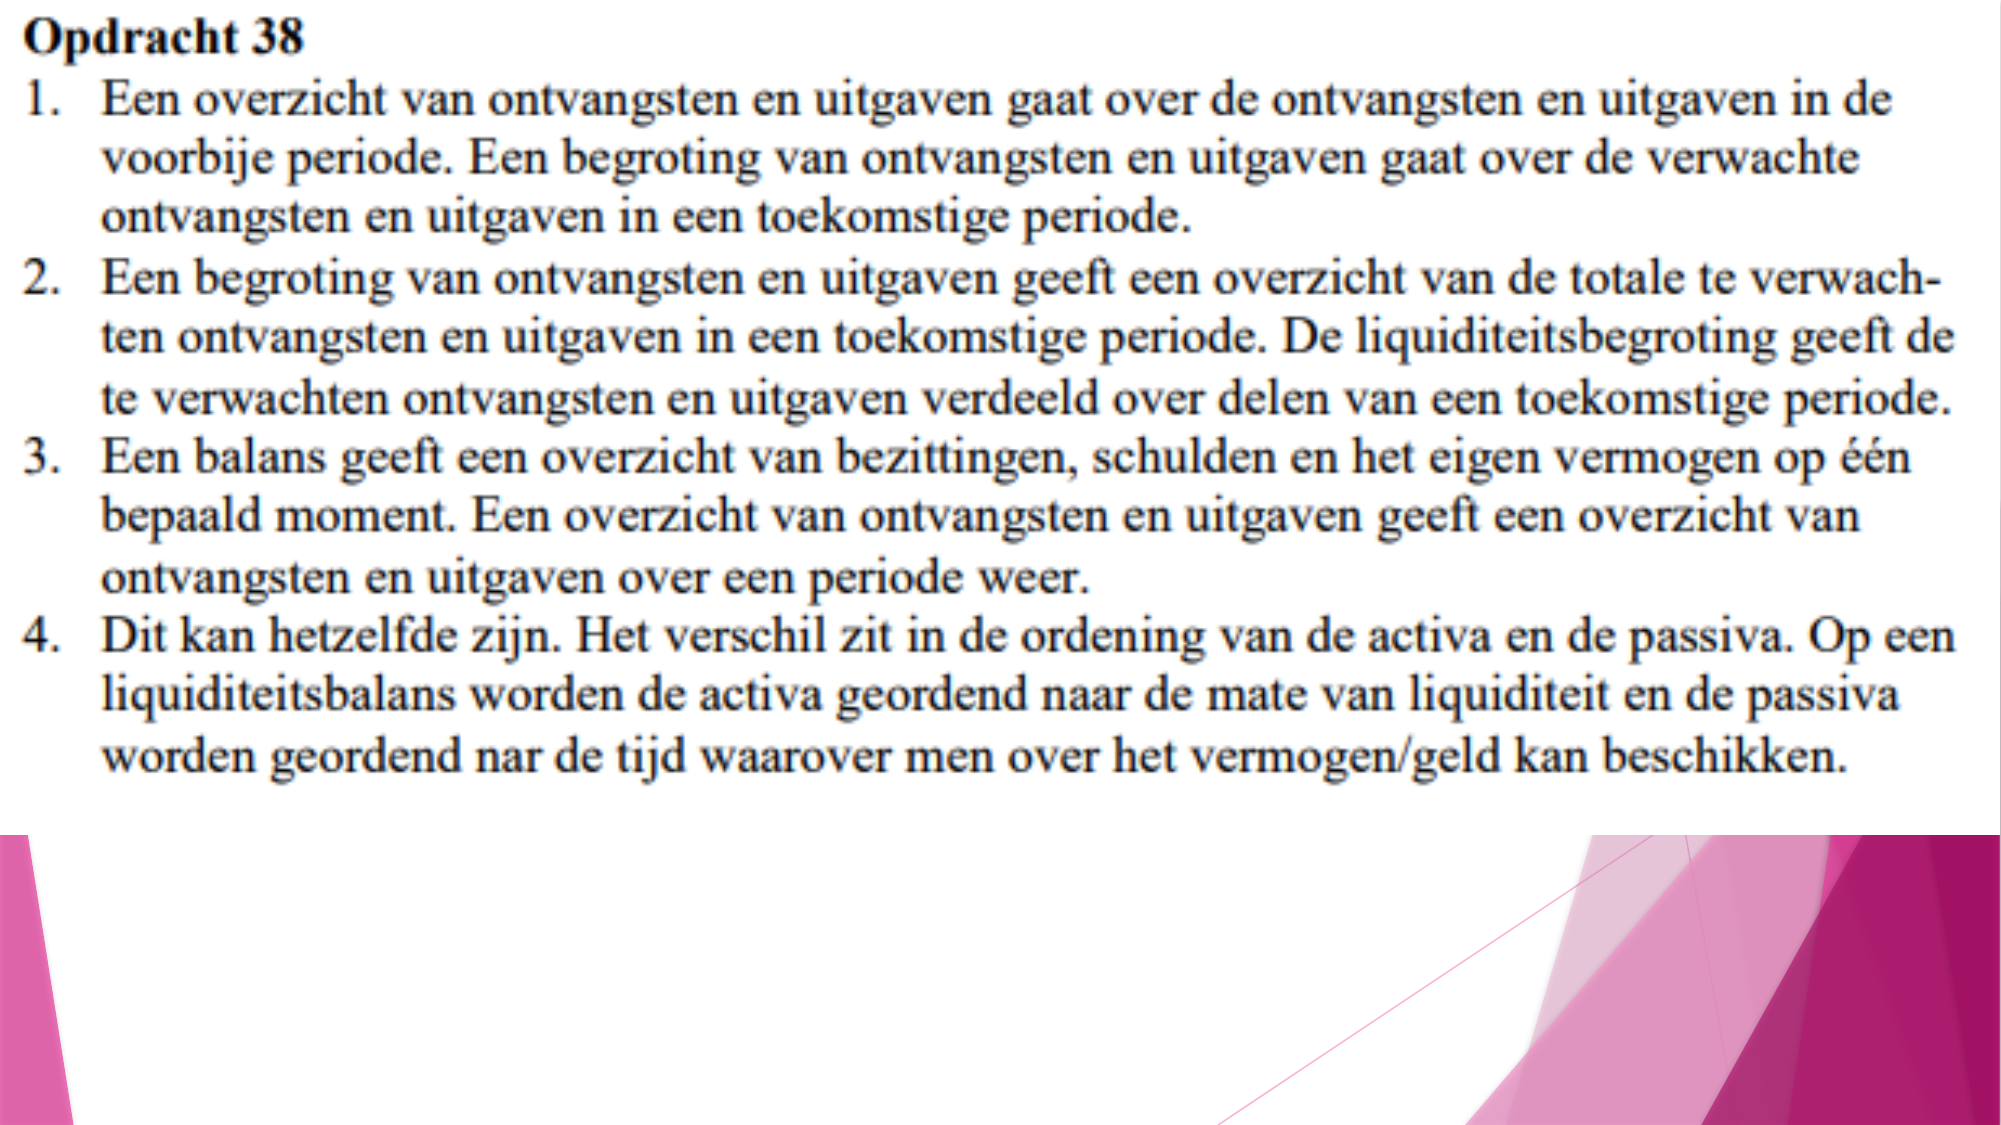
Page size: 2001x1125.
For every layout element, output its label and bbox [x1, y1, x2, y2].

picture [0, 0, 2000, 835]
